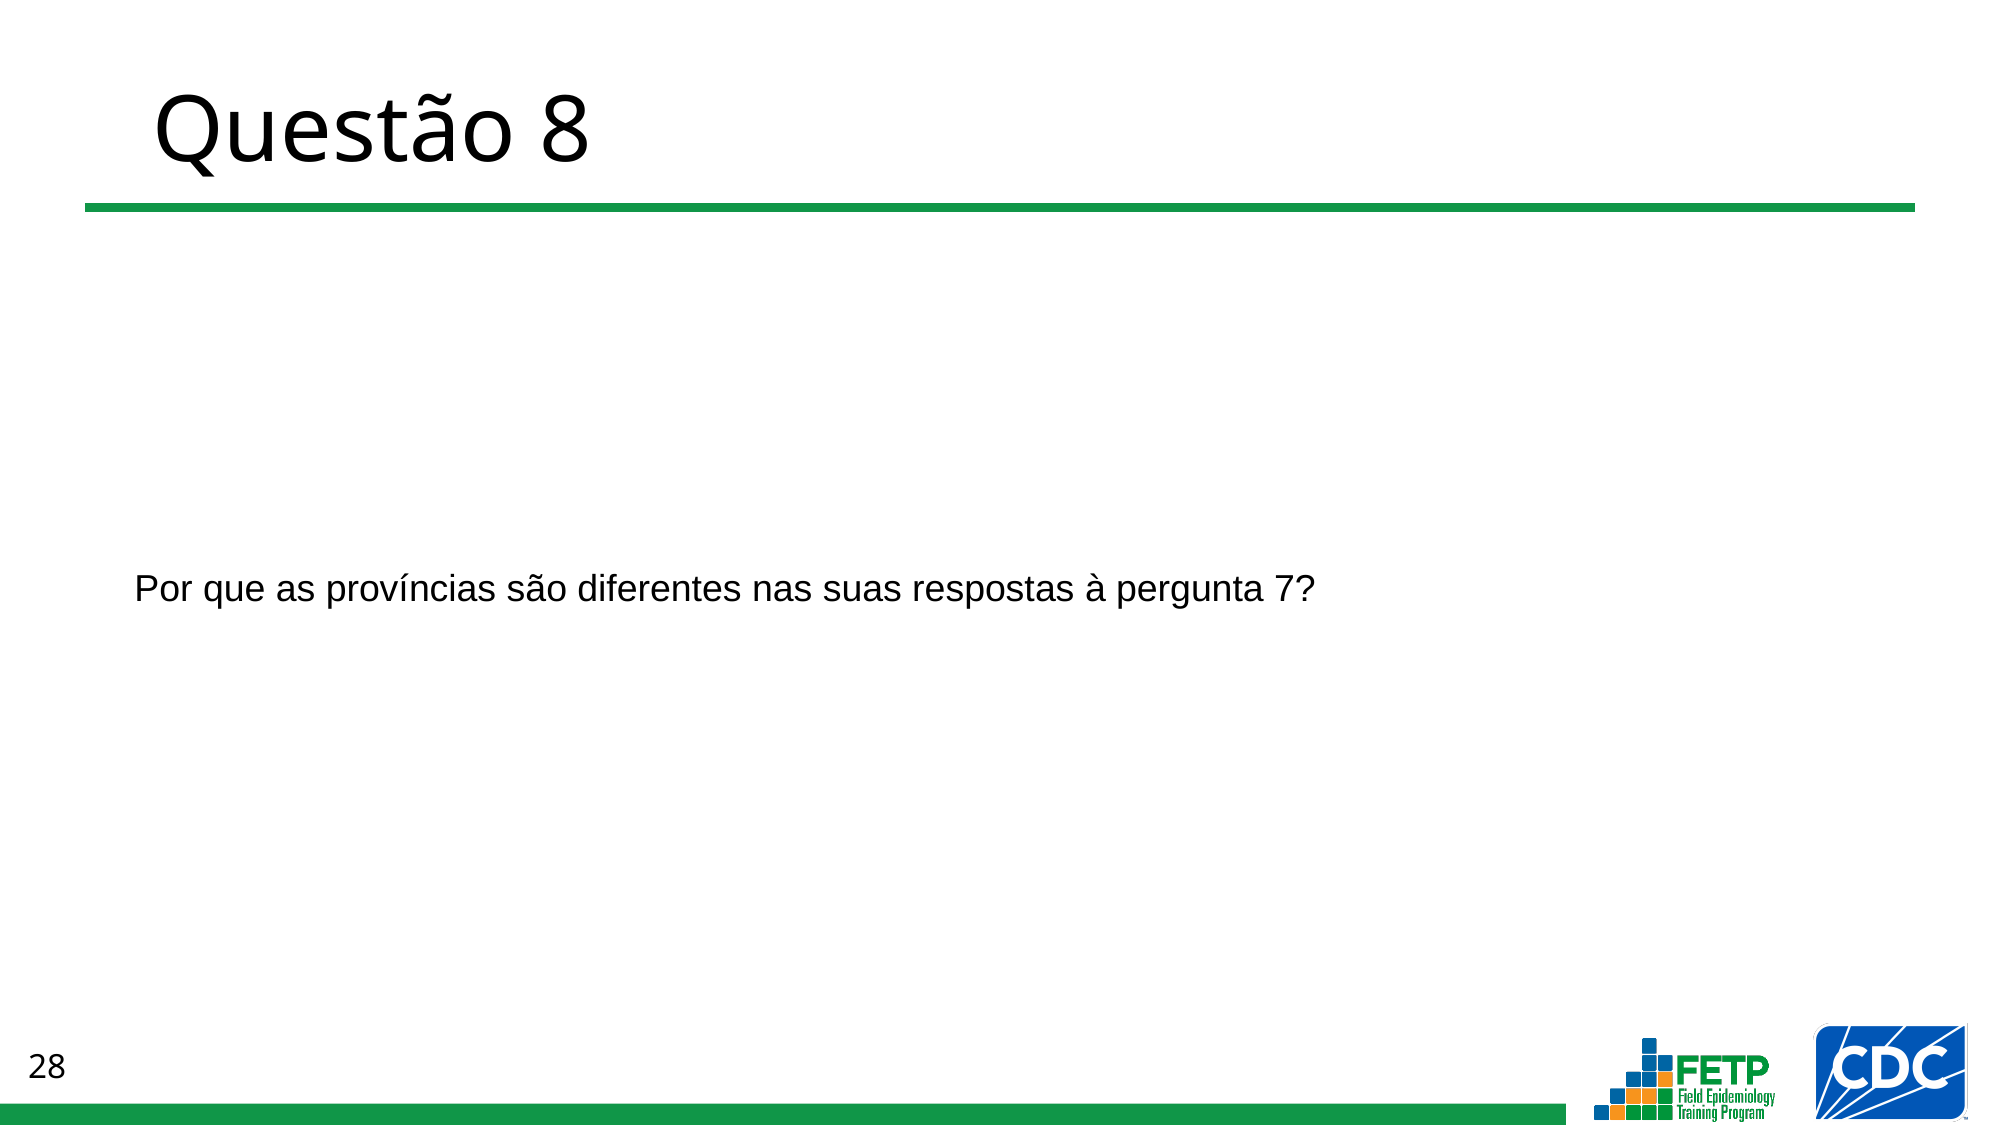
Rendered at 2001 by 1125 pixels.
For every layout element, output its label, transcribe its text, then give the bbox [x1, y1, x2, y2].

title Questão 8 [137, 75, 1863, 207]
list Por que as províncias são diferentes nas suas respostas à pergunta 7? [119, 206, 1845, 968]
picture [1813, 1023, 1968, 1122]
picture [1594, 1038, 1775, 1122]
